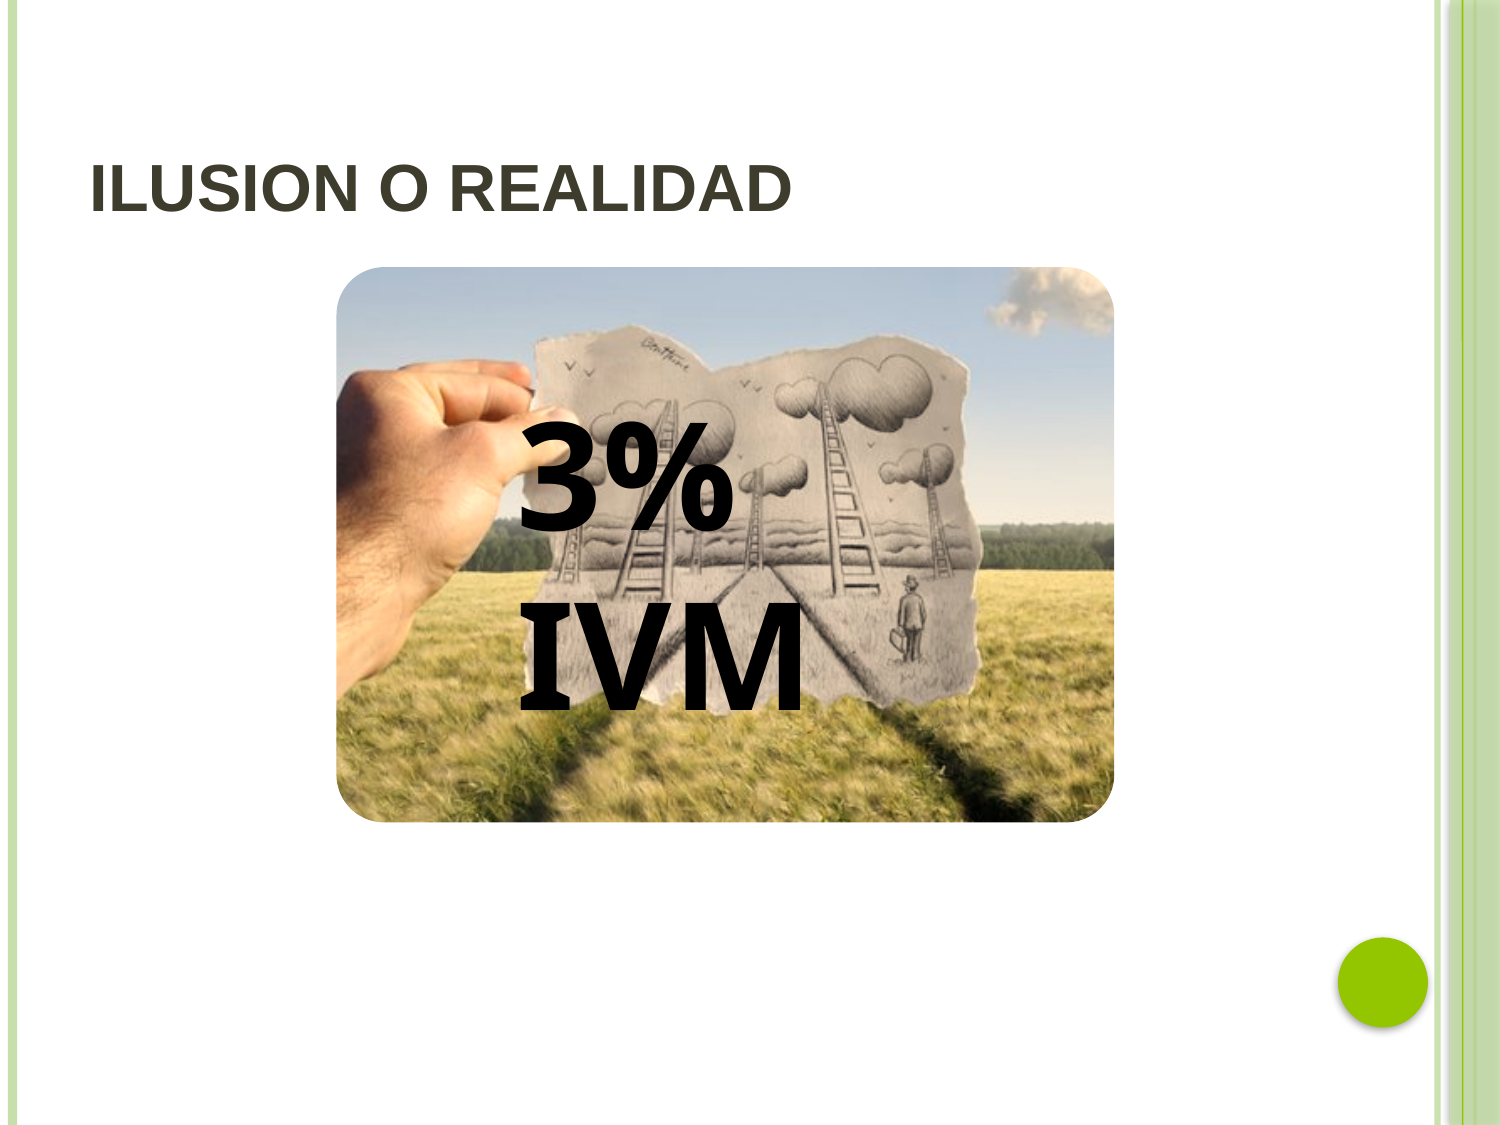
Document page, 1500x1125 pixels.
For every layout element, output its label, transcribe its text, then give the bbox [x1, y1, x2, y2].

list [335, 266, 1115, 823]
title ILUSION O REALIDAD [75, 45, 1300, 233]
